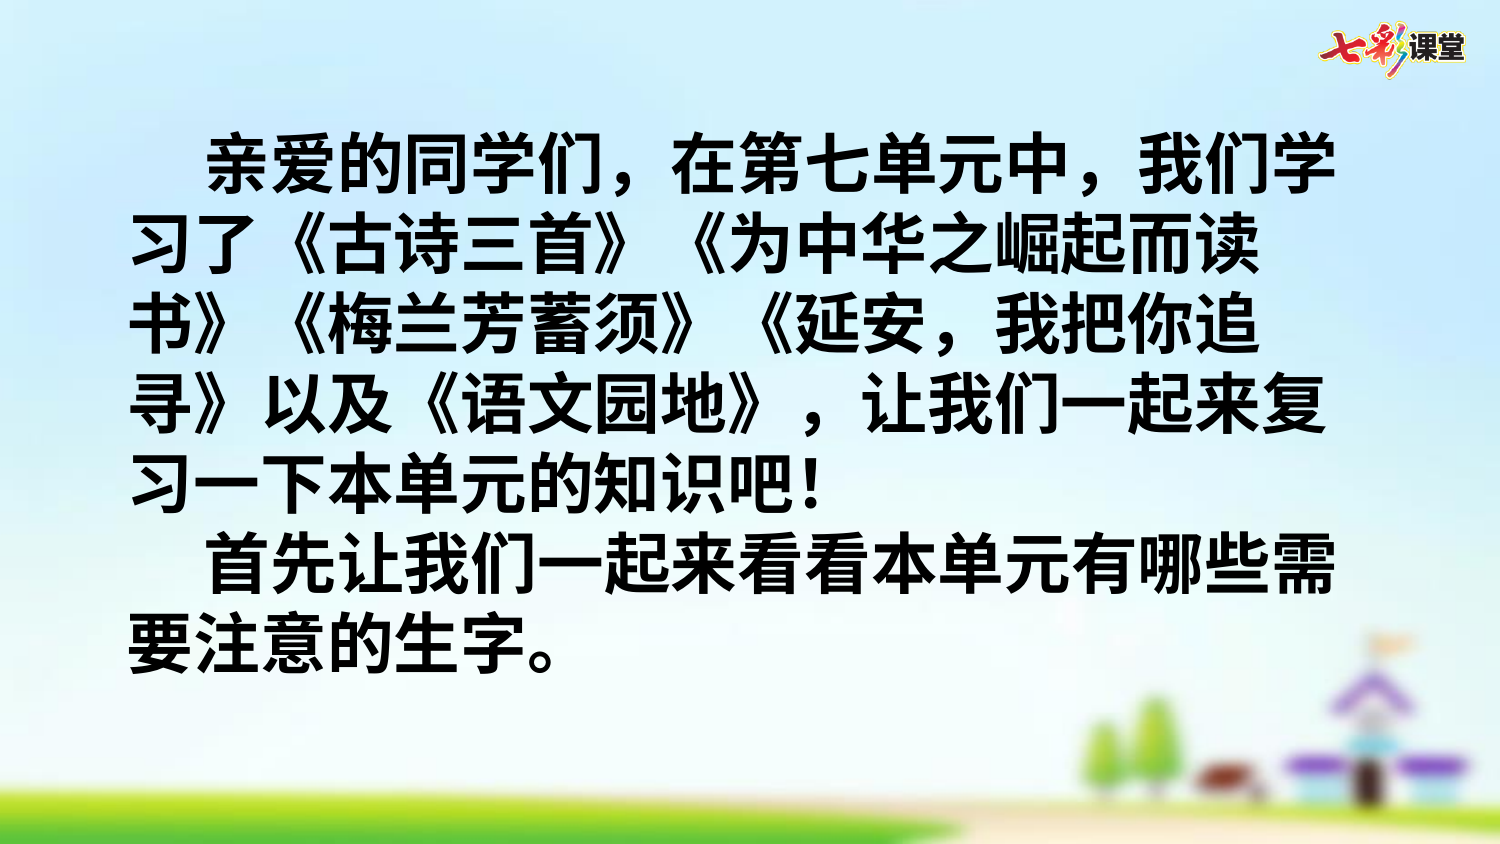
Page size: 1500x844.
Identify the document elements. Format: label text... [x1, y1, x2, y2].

picture [0, 0, 1500, 844]
text_box 亲爱的同学们，在第七单元中，我们学习了《古诗三首》《为中华之崛起而读书》《梅兰芳蓄须》《延安，我把你追寻》以及《语文园地》，让我们一起来复习一下本单元的知识吧！ 首先让我们一起来看看本单元有哪些需要注意的生字。 [112, 114, 1375, 690]
